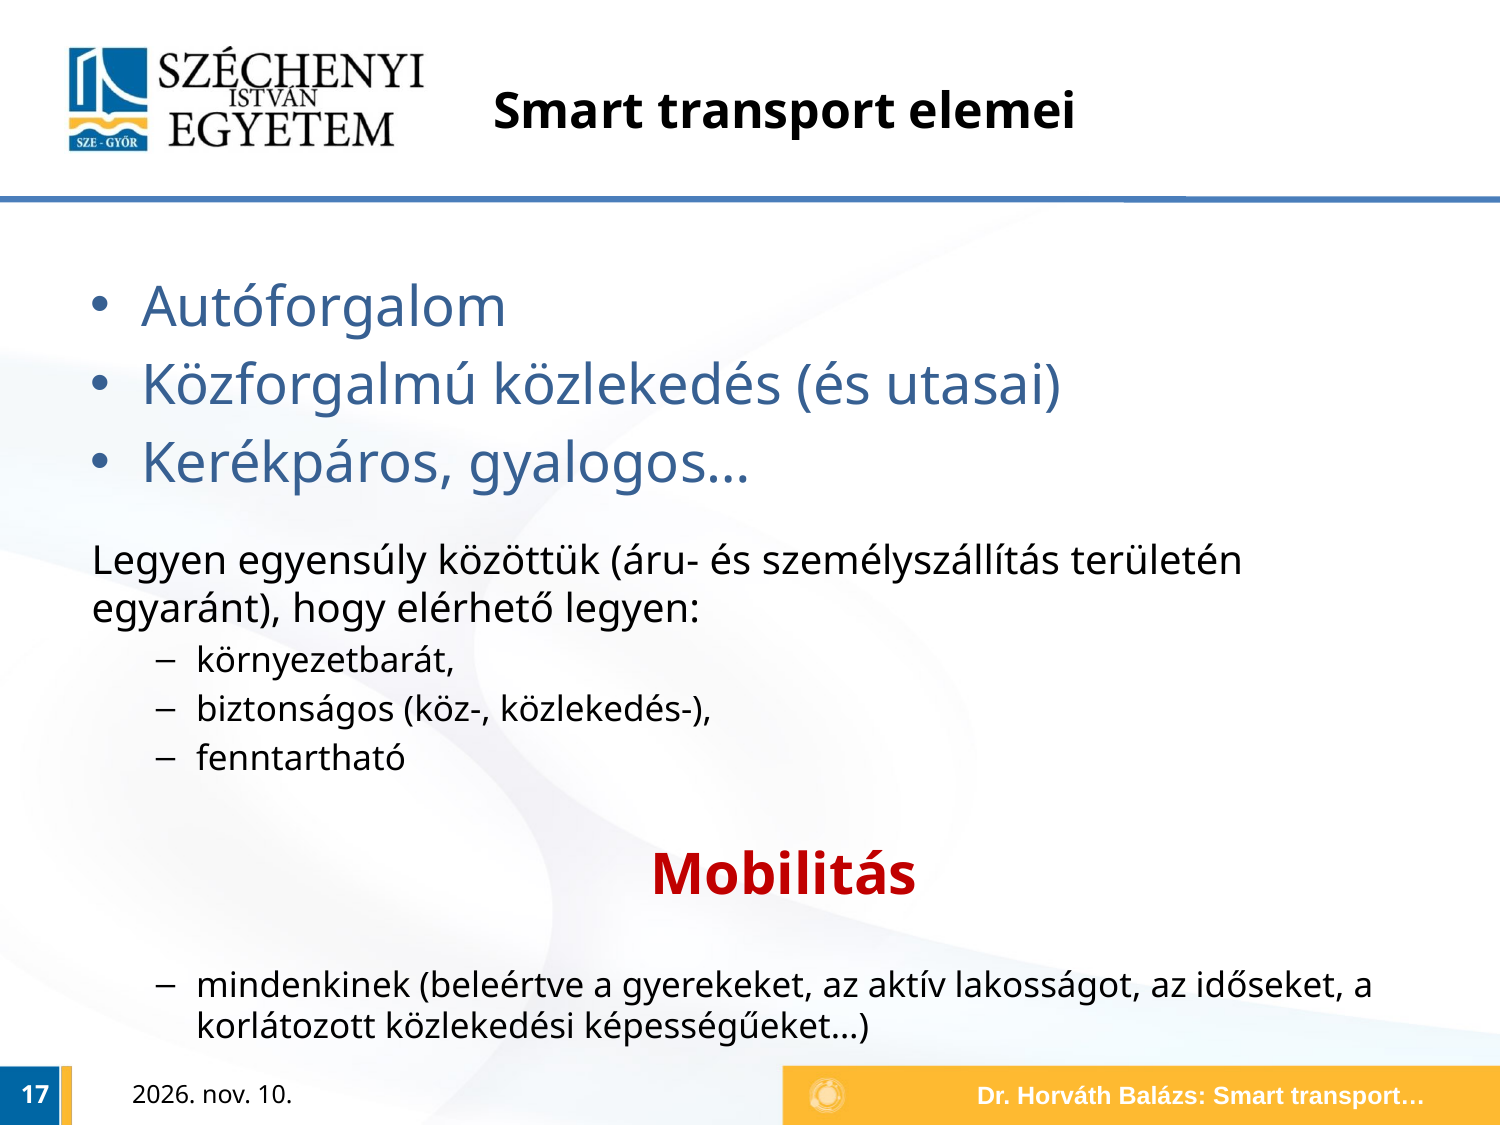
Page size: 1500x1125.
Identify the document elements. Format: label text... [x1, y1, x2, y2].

slide_number 17 [0, 1065, 71, 1125]
picture [0, 0, 1500, 196]
list Autóforgalom Közforgalmú közlekedés (és utasai) Kerékpáros, gyalogos… [75, 262, 1425, 504]
slide_number 2014. szeptember 10. [117, 1065, 550, 1125]
picture [0, 203, 1500, 1125]
text_box Legyen egyensúly közöttük (áru- és személyszállítás területén egyaránt), hogy elérhető legyen: környezetbarát, biztonságos (köz-, közlekedés-), fenntartható Mobilitás mindenkinek (beleértve a gyerekeket, az aktív lakosságot, az időseket, a korlátozott közlekedési képességűeket…) [76, 527, 1427, 1059]
footer Dr. Horváth Balázs: Smart transport… [878, 1065, 1442, 1125]
title Smart transport elemei [478, 45, 1425, 173]
